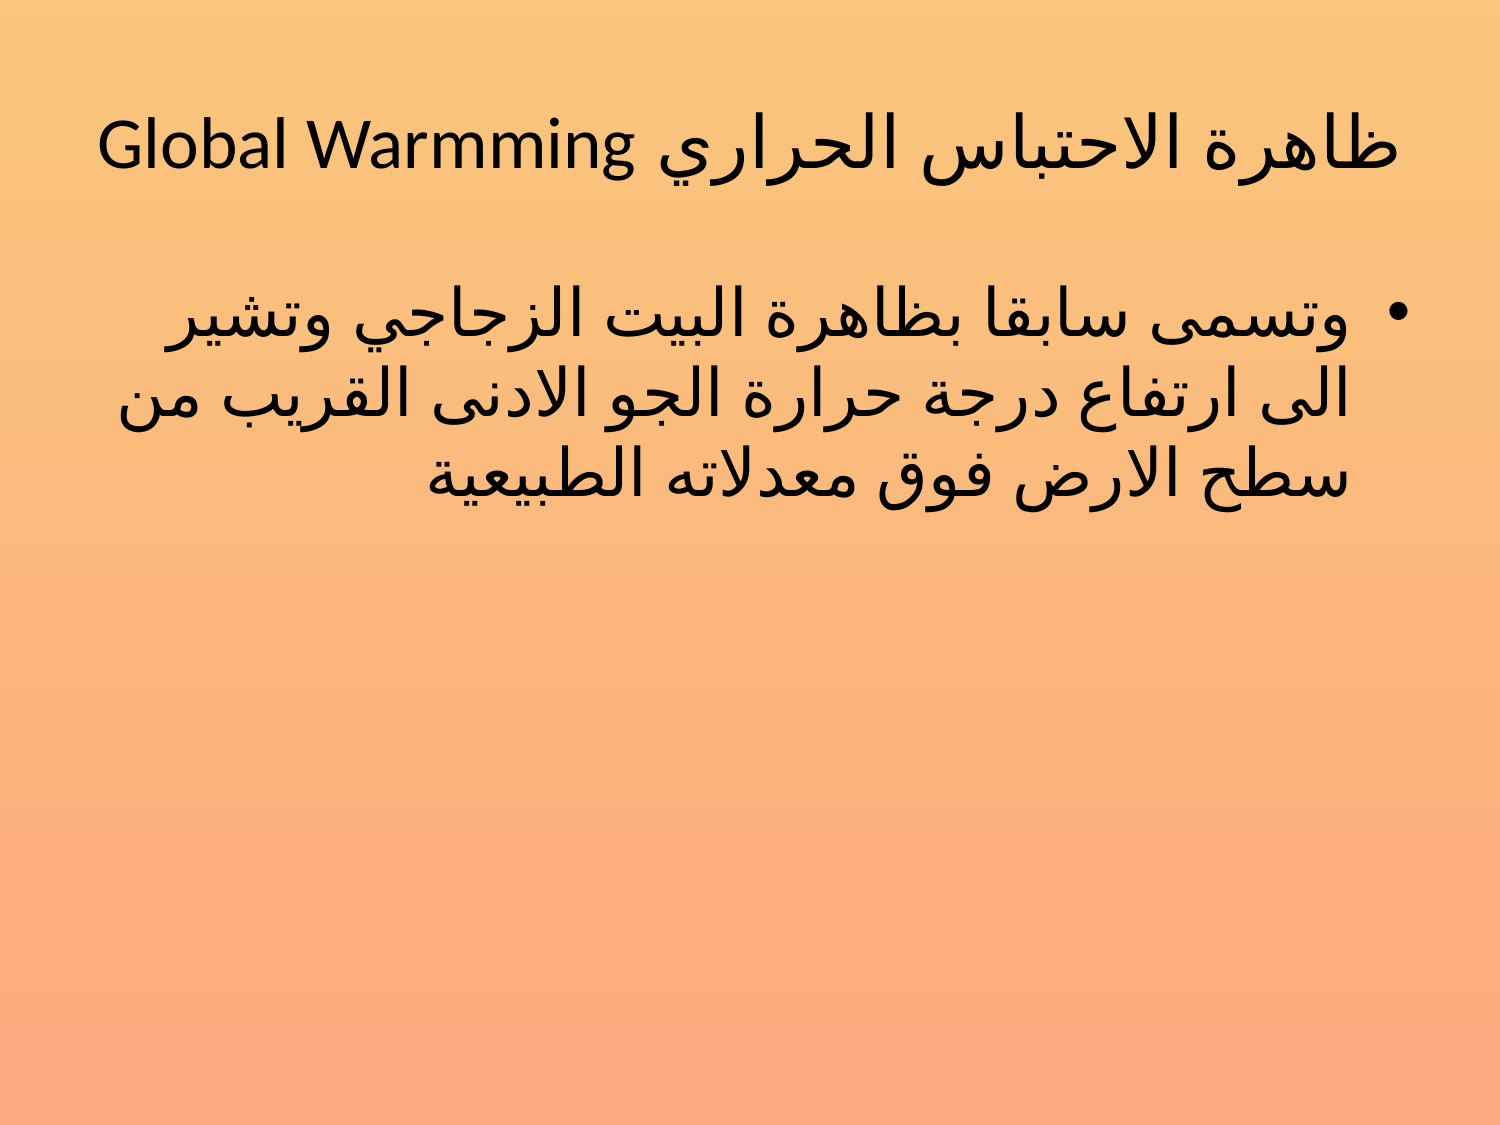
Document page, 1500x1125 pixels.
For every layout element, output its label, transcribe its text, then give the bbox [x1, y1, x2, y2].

list وتسمى سابقا بظاهرة البيت الزجاجي وتشير الى ارتفاع درجة حرارة الجو الادنى القريب من سطح الارض فوق معدلاته الطبيعية [75, 262, 1425, 1005]
title ظاهرة الاحتباس الحراري Global Warmming [75, 45, 1425, 233]
